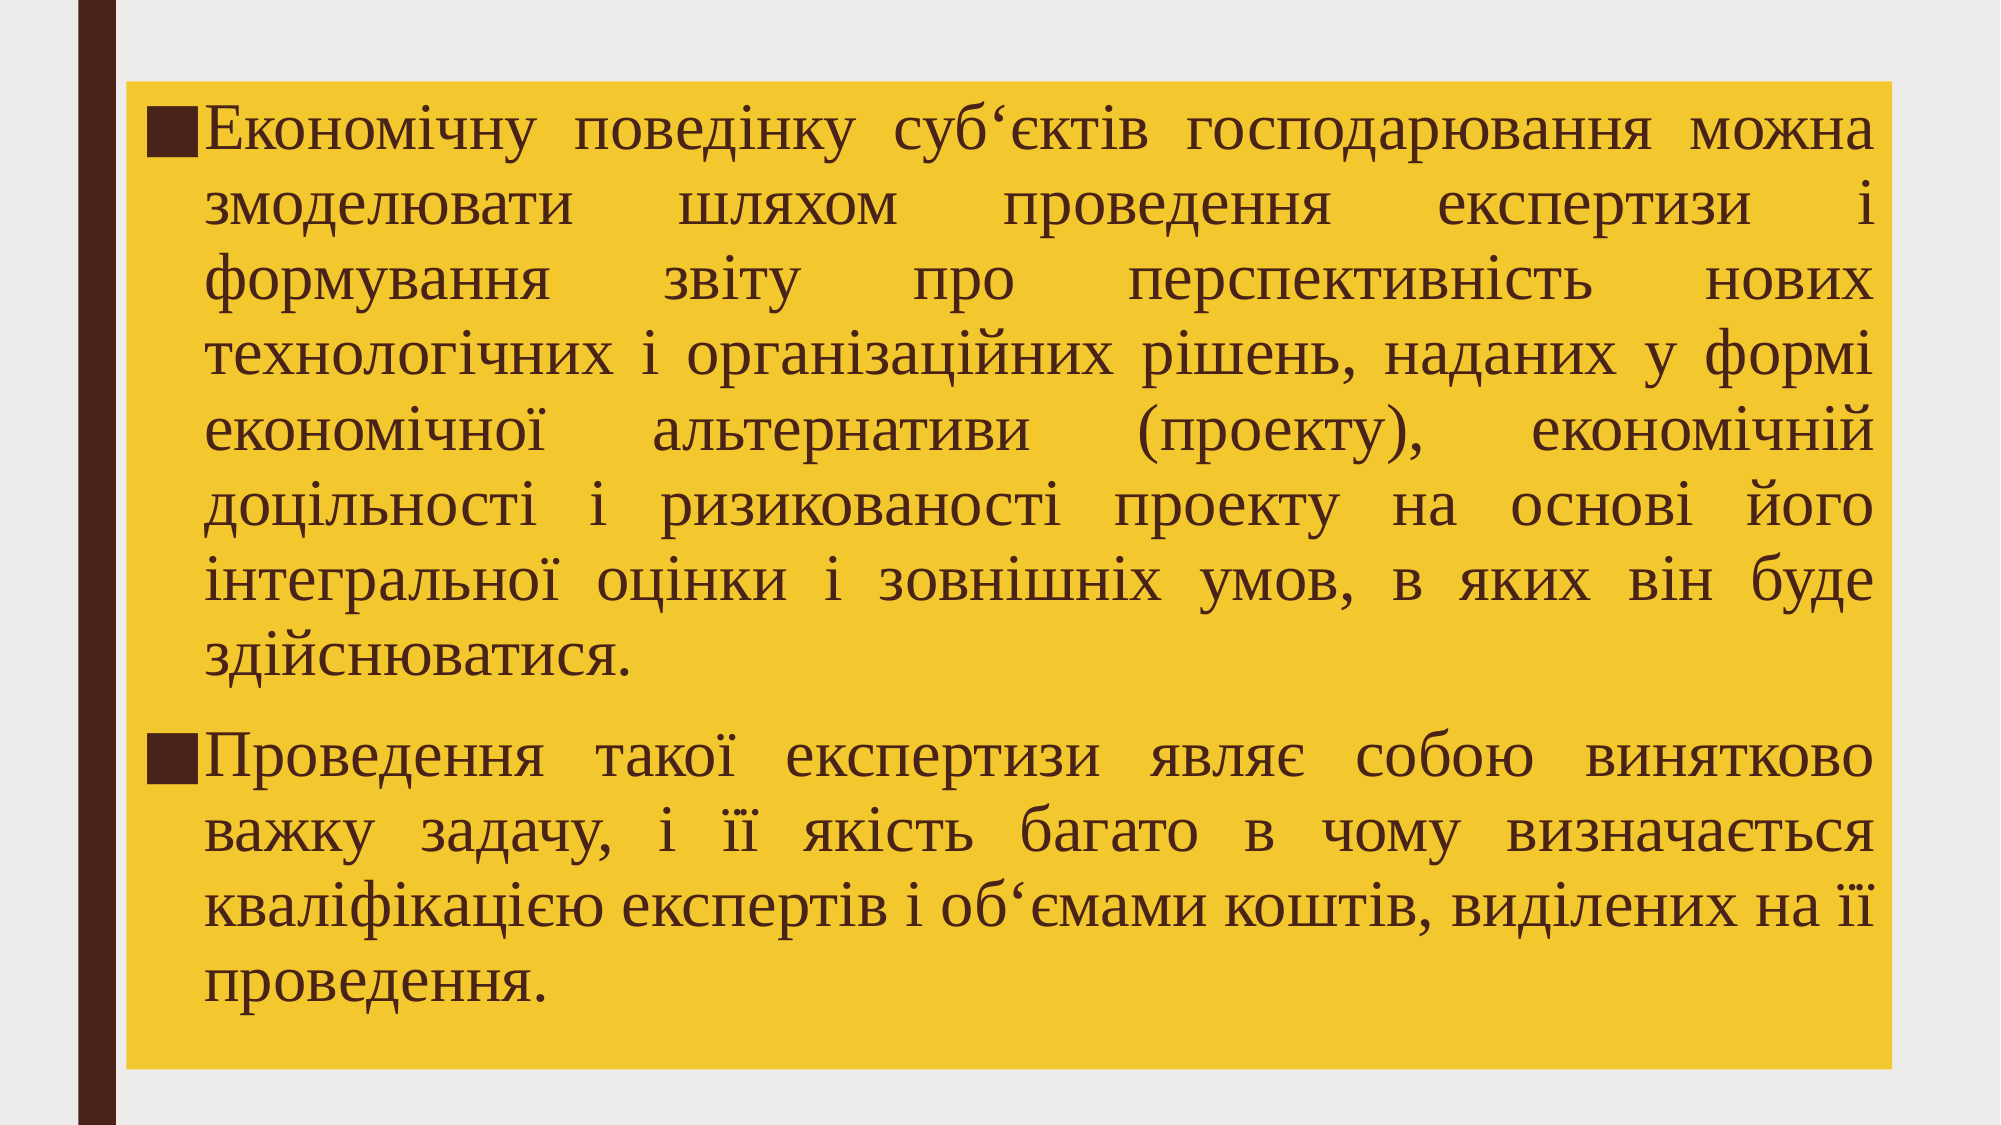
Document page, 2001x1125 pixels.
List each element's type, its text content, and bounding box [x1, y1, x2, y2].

list Економічну поведінку суб‘єктів господарювання можна змоделювати шляхом проведення експертизи і формування звіту про перспективність нових технологічних і організаційних рішень, наданих у формі економічної альтернативи (проекту), економічній доцільності і ризикованості проекту на основі його інтегральної оцінки і зовнішніх умов, в яких він буде здійснюватися. Проведення такої експертизи являє собою винятково важку задачу, і її якість багато в чому визначається кваліфікацією експертів і об‘ємами коштів, виділених на її проведення. [126, 81, 1893, 1070]
